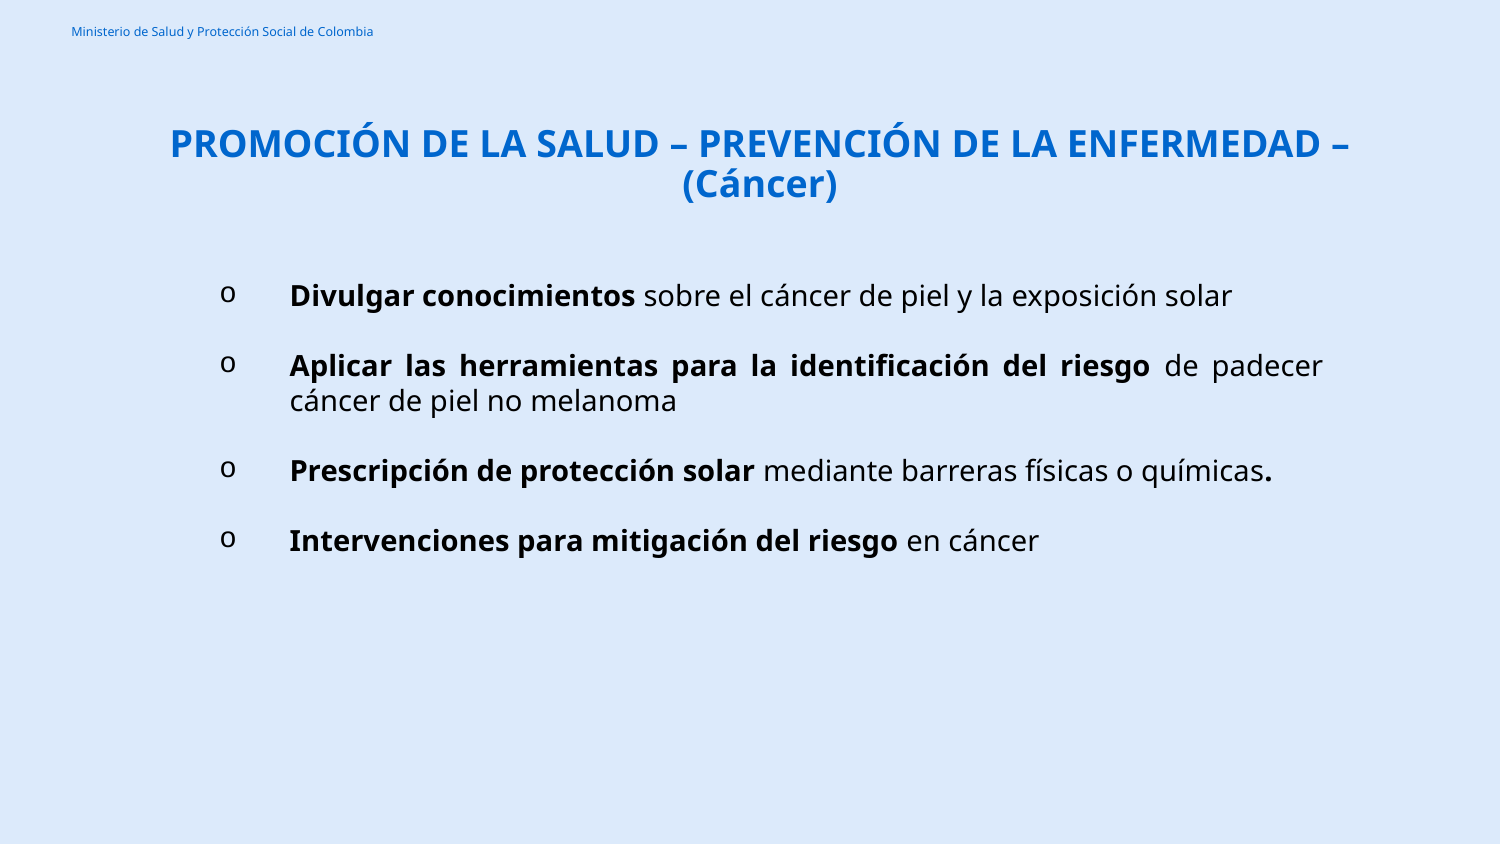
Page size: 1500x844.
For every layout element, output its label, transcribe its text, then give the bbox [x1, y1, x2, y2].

text_box PROMOCIÓN DE LA SALUD – PREVENCIÓN DE LA ENFERMEDAD – (Cáncer) [100, 117, 1420, 214]
text_box Divulgar conocimientos sobre el cáncer de piel y la exposición solar Aplicar las herramientas para la identificación del riesgo de padecer cáncer de piel no melanoma Prescripción de protección solar mediante barreras físicas o químicas. Intervenciones para mitigación del riesgo en cáncer [207, 271, 1335, 633]
